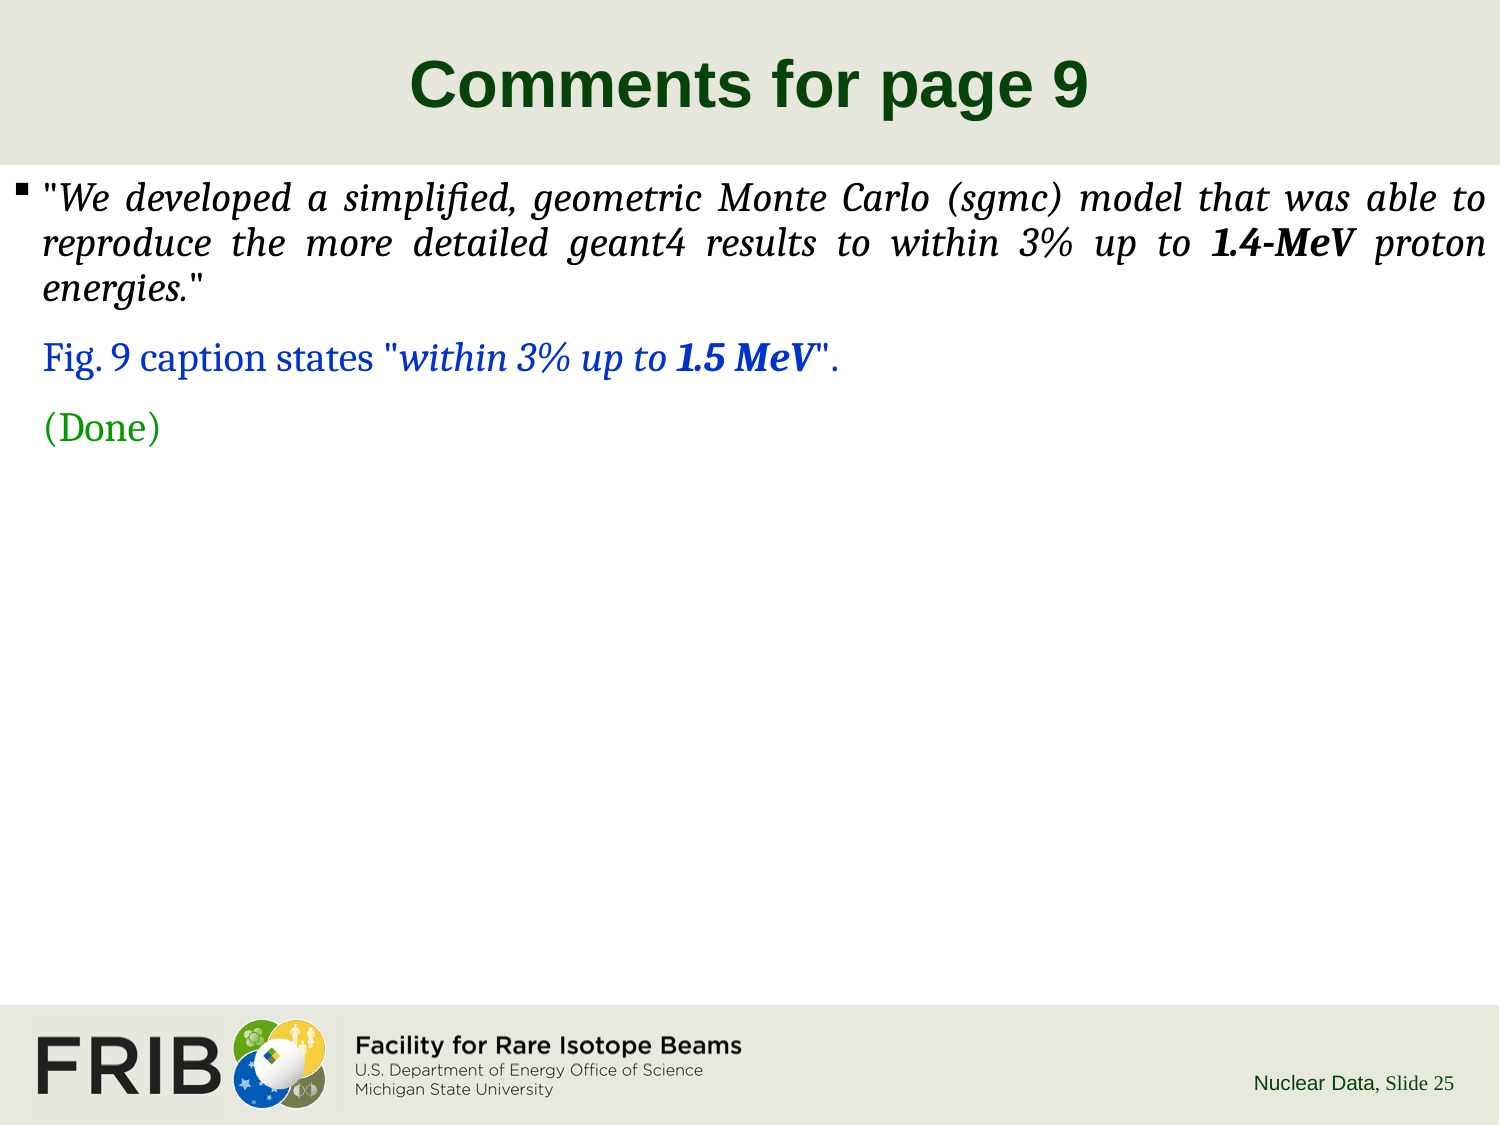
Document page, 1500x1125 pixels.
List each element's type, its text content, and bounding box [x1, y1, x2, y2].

title Comments for page 9 [11, 46, 1489, 128]
picture [0, 1005, 1499, 1125]
picture [0, 0, 1500, 165]
slide_number , Slide 25 [1374, 1042, 1500, 1103]
footer Nuclear Data [679, 1042, 1374, 1103]
list "We developed a simplified, geometric Monte Carlo (sgmc) model that was able to reproduce the more detailed geant4 results to within 3% up to 1.4-MeV proton energies." Fig. 9 caption states "within 3% up to 1.5 MeV". (Done) [12, 174, 1488, 1000]
